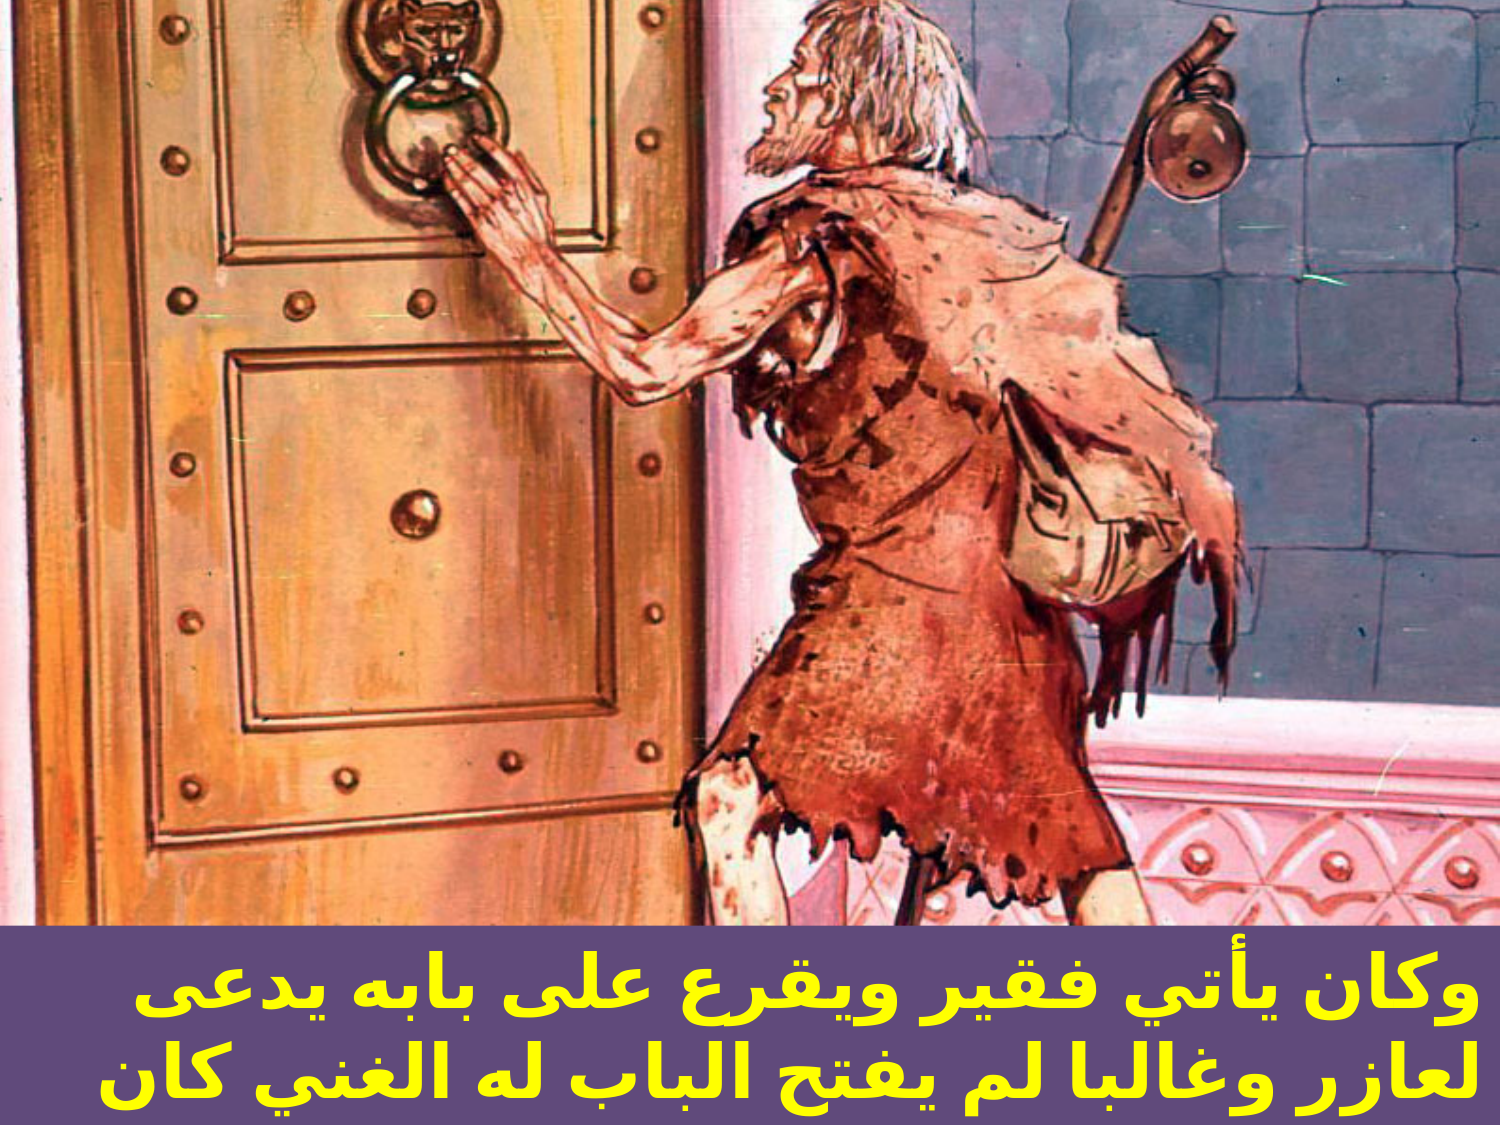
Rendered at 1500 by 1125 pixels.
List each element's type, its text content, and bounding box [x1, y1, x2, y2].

text_box وكان يأتي فقير ويقرع على بابه يدعى لعازر وغالبا لم يفتح الباب له الغني كان له قلب قاسي وسيء [0, 933, 1500, 1125]
picture [0, 0, 1500, 927]
